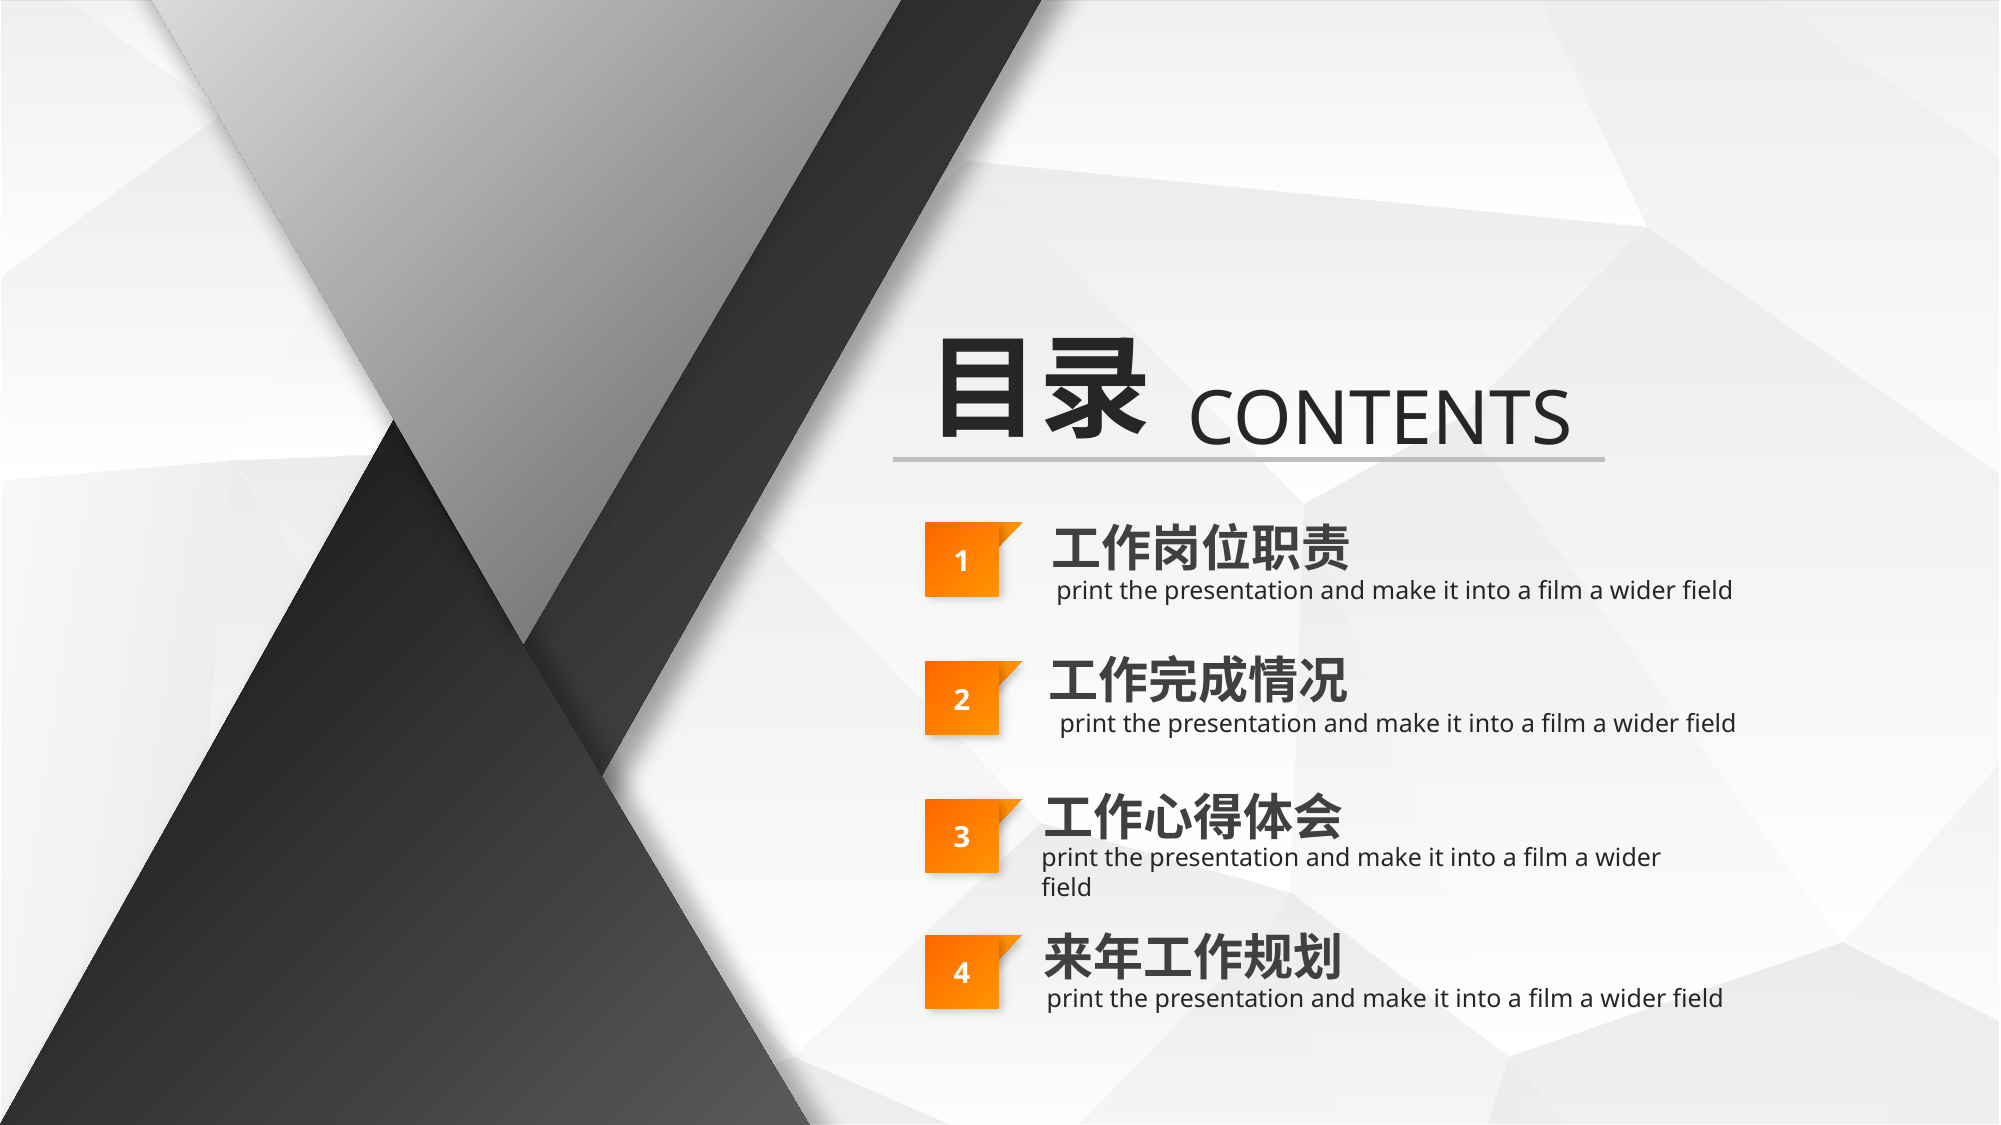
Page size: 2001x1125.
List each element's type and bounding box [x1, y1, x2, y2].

text_box [925, 918, 1840, 1021]
text_box [925, 641, 1776, 745]
text_box [925, 509, 1893, 613]
picture [1, 0, 1999, 1125]
text_box [925, 778, 1728, 911]
